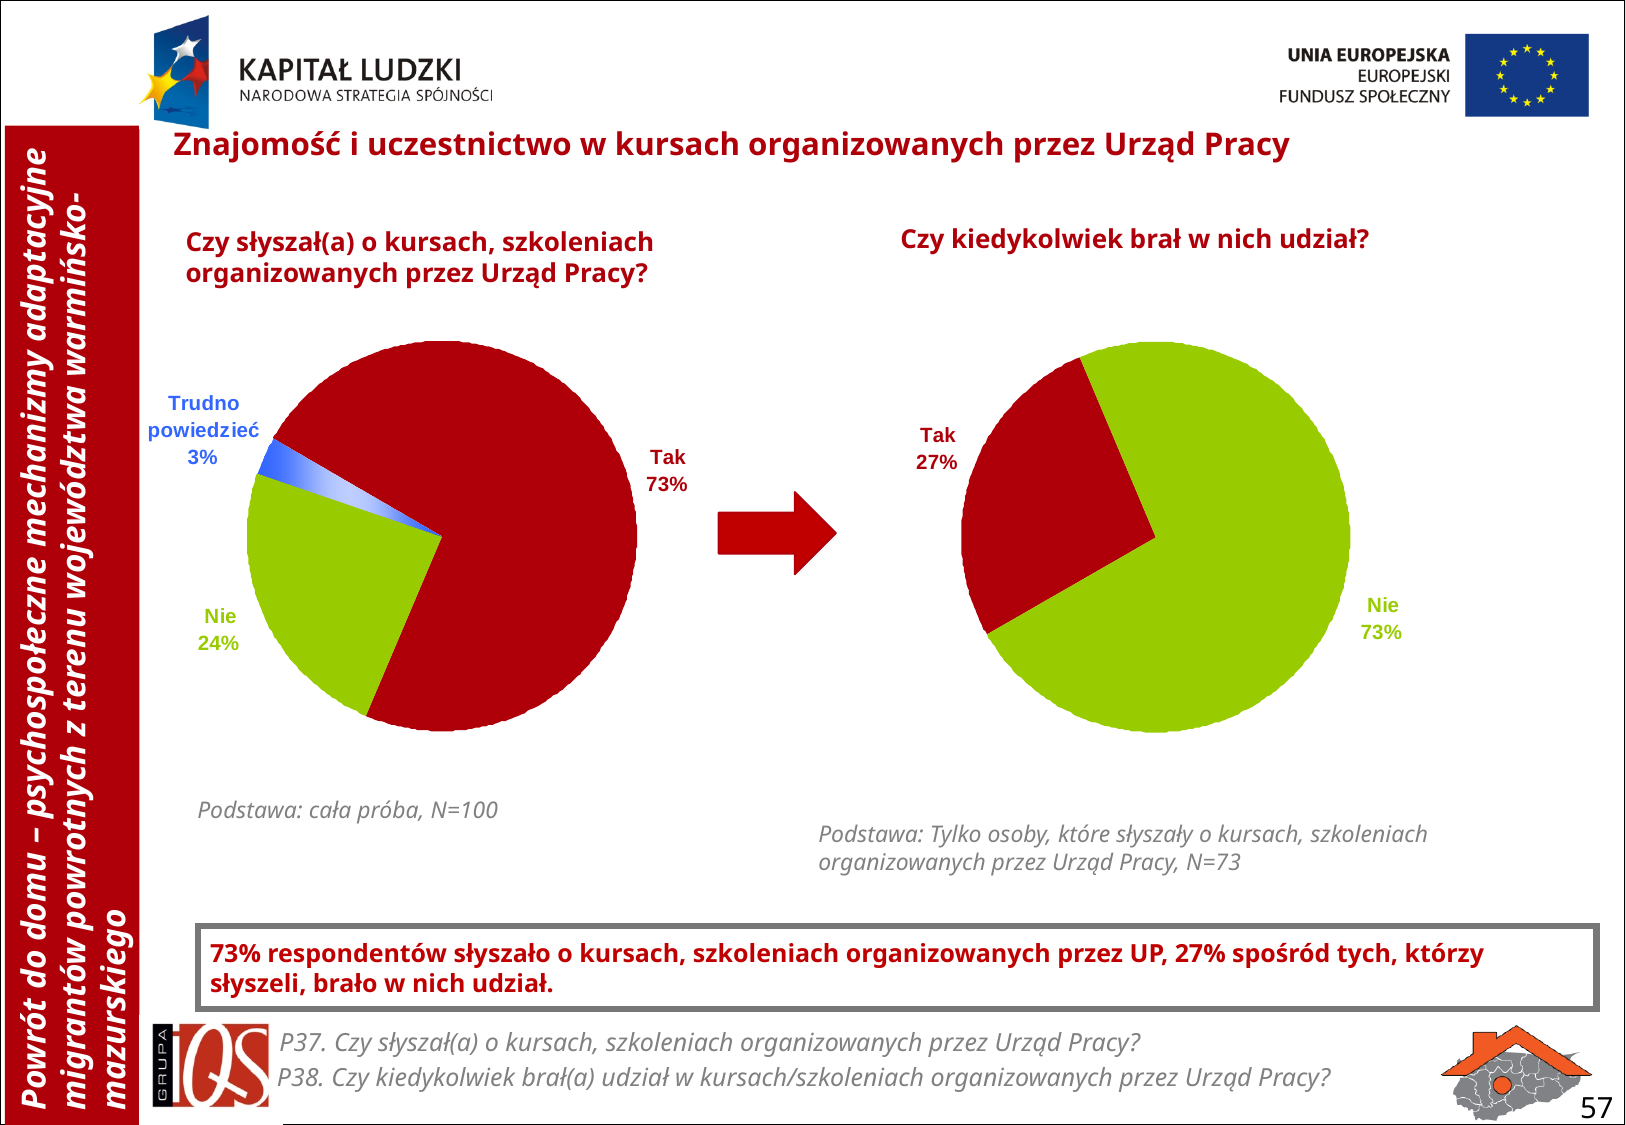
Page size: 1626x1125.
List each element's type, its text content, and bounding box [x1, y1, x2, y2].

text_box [844, 298, 1610, 797]
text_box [130, 298, 843, 796]
text_box P37. Czy słyszał(a) o kursach, szkoleniach organizowanych przez Urząd Pracy? [273, 1026, 1446, 1057]
picture [139, 15, 492, 129]
picture [1438, 1023, 1594, 1082]
slide_number 57 [1249, 1082, 1625, 1125]
text_box P38. Czy kiedykolwiek brał(a) udział w kursach/szkoleniach organizowanych przez Urząd Pracy? [271, 1061, 1443, 1092]
text_box Podstawa: Tylko osoby, które słyszały o kursach, szkoleniach organizowanych przez Urząd Pracy, N=73 [812, 819, 1586, 875]
text_box Podstawa: cała próba, N=100 [191, 803, 766, 824]
picture [139, 1015, 283, 1125]
text_box Czy słyszał(a) o kursach, szkoleniach organizowanych przez Urząd Pracy? [179, 225, 743, 289]
text_box 73% respondentów słyszało o kursach, szkoleniach organizowanych przez UP, 27% spośród tych, którzy słyszeli, brało w nich udział. [198, 925, 1597, 1010]
picture [1250, 7, 1617, 123]
text_box Czy kiedykolwiek brał w nich udział? [894, 222, 1457, 254]
text_box Znajomość i uczestnictwo w kursach organizowanych przez Urząd Pracy [167, 123, 1625, 162]
